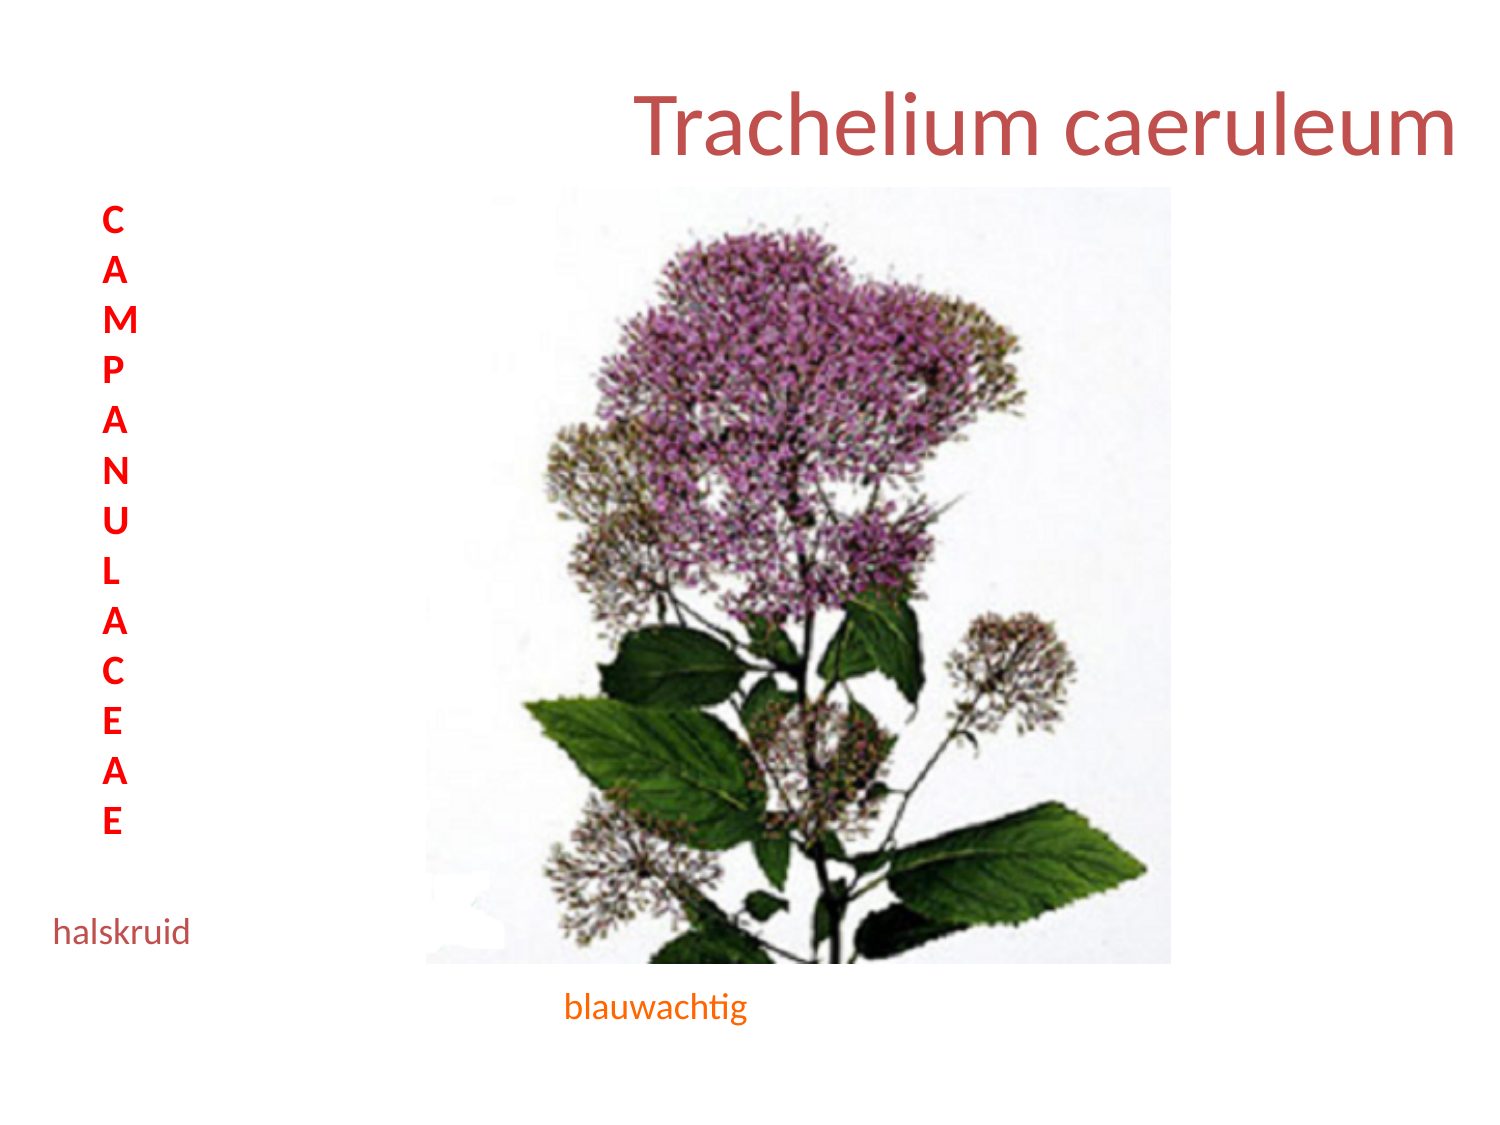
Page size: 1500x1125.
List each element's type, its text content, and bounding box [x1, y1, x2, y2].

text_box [426, 187, 1171, 965]
text_box halskruid [37, 899, 421, 960]
title Trachelium caeruleum [200, 24, 1475, 213]
text_box blauwachtig [50, 974, 763, 1035]
text_box CAMPANULACEAE [87, 184, 150, 850]
